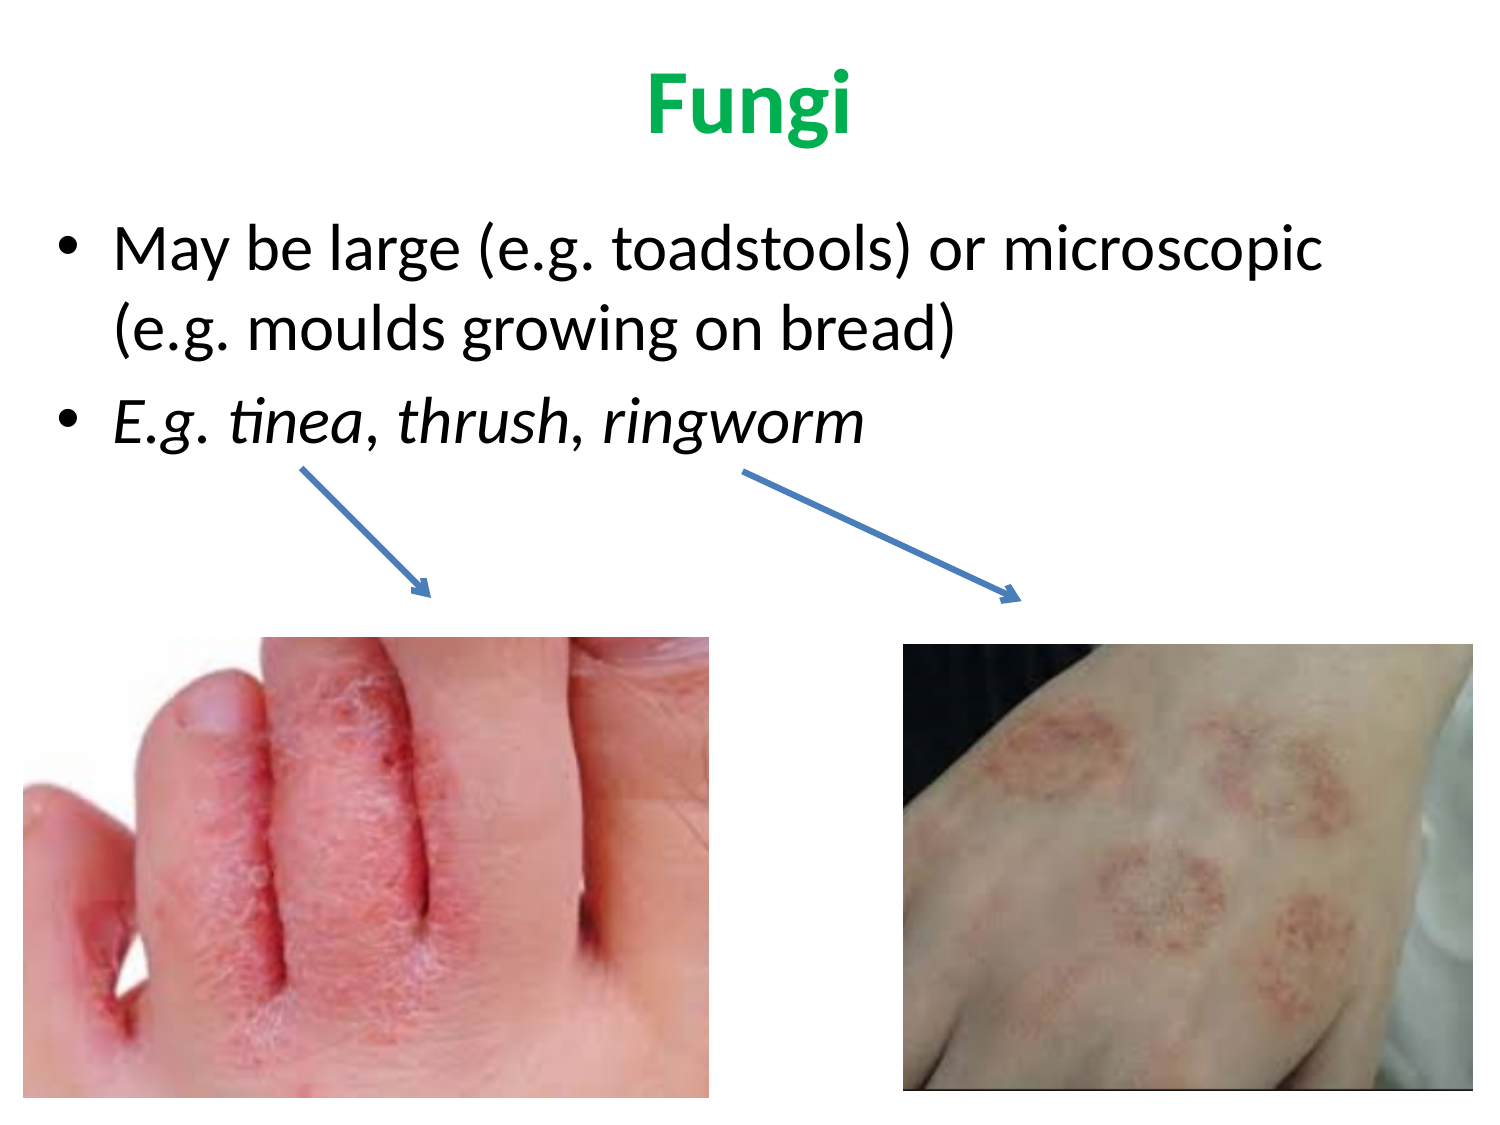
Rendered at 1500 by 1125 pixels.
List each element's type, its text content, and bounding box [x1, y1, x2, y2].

list May be large (e.g. toadstools) or microscopic (e.g. moulds growing on bread) E.g. tinea, thrush, ringworm [41, 196, 1459, 757]
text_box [742, 470, 1022, 602]
picture [23, 636, 709, 1099]
picture [903, 643, 1473, 1092]
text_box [300, 467, 432, 599]
title Fungi [0, 3, 1500, 191]
